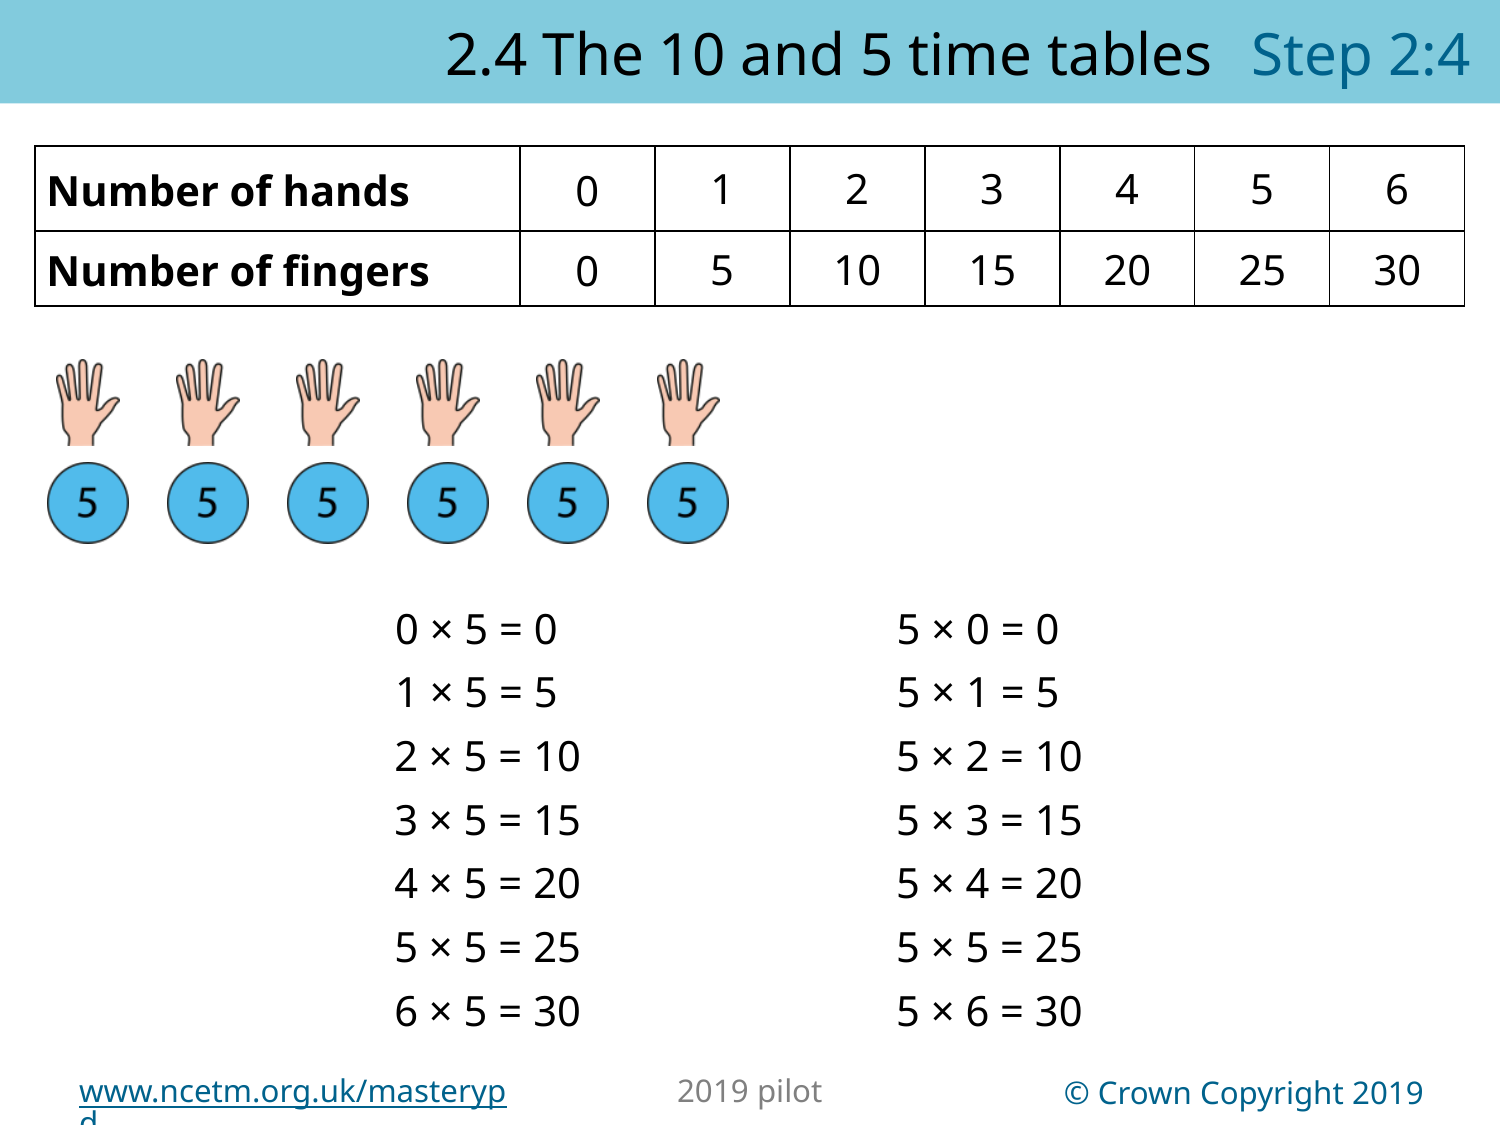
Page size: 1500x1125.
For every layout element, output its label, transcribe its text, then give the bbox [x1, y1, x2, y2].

text_box 1 [695, 155, 750, 221]
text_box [647, 359, 730, 545]
text_box 4 × 5 = 20 [379, 849, 597, 913]
table_header [791, 147, 924, 230]
text_box 6 × 5 = 30 [379, 977, 597, 1043]
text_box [167, 359, 249, 545]
table_header [1061, 147, 1194, 230]
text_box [527, 359, 609, 545]
table_cell [926, 232, 1059, 305]
text_box 5 × 0 = 0 [881, 595, 1075, 661]
text_box 25 [1223, 235, 1302, 301]
text_box 3 × 5 = 15 [379, 786, 597, 849]
table_header [926, 147, 1059, 230]
text_box 15 [953, 235, 1032, 301]
text_box 5 × 6 = 30 [880, 977, 1099, 1043]
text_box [407, 359, 489, 545]
text_box 2 [830, 155, 885, 221]
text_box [47, 359, 129, 545]
table_cell [1330, 232, 1464, 305]
table_header [1195, 147, 1329, 230]
table_cell [791, 232, 924, 305]
text_box 5 × 4 = 20 [880, 849, 1099, 913]
table_cell [1061, 232, 1194, 305]
text_box 2 × 5 = 10 [379, 722, 597, 786]
list 2.4 The 10 and 5 time tables Step 2:4 [0, 0, 1500, 104]
table_cell [1195, 232, 1329, 305]
text_box 5 × 1 = 5 [881, 661, 1075, 722]
text_box 0 × 5 = 0 [379, 595, 574, 661]
text_box 20 [1088, 235, 1167, 301]
text_box 1 × 5 = 5 [379, 661, 574, 722]
table_header Number of hands [36, 147, 519, 230]
table_cell Number of fingers [36, 232, 519, 305]
table_cell [656, 232, 789, 305]
text_box 10 [818, 235, 897, 301]
text_box 5 × 2 = 10 [880, 722, 1099, 786]
table_cell 0 [521, 232, 654, 305]
text_box 5 [1235, 155, 1289, 221]
table_header [656, 147, 789, 230]
text_box 5 × 3 = 15 [880, 786, 1099, 849]
text_box 4 [1100, 155, 1155, 221]
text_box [287, 359, 369, 545]
text_box 5 [694, 235, 749, 301]
text_box 5 × 5 = 25 [379, 913, 597, 977]
text_box 6 [1370, 155, 1424, 221]
text_box 3 [965, 155, 1020, 221]
text_box 5 × 5 = 25 [880, 913, 1099, 977]
table_header 0 [521, 147, 654, 230]
text_box 30 [1358, 235, 1437, 301]
table_header [1330, 147, 1464, 230]
